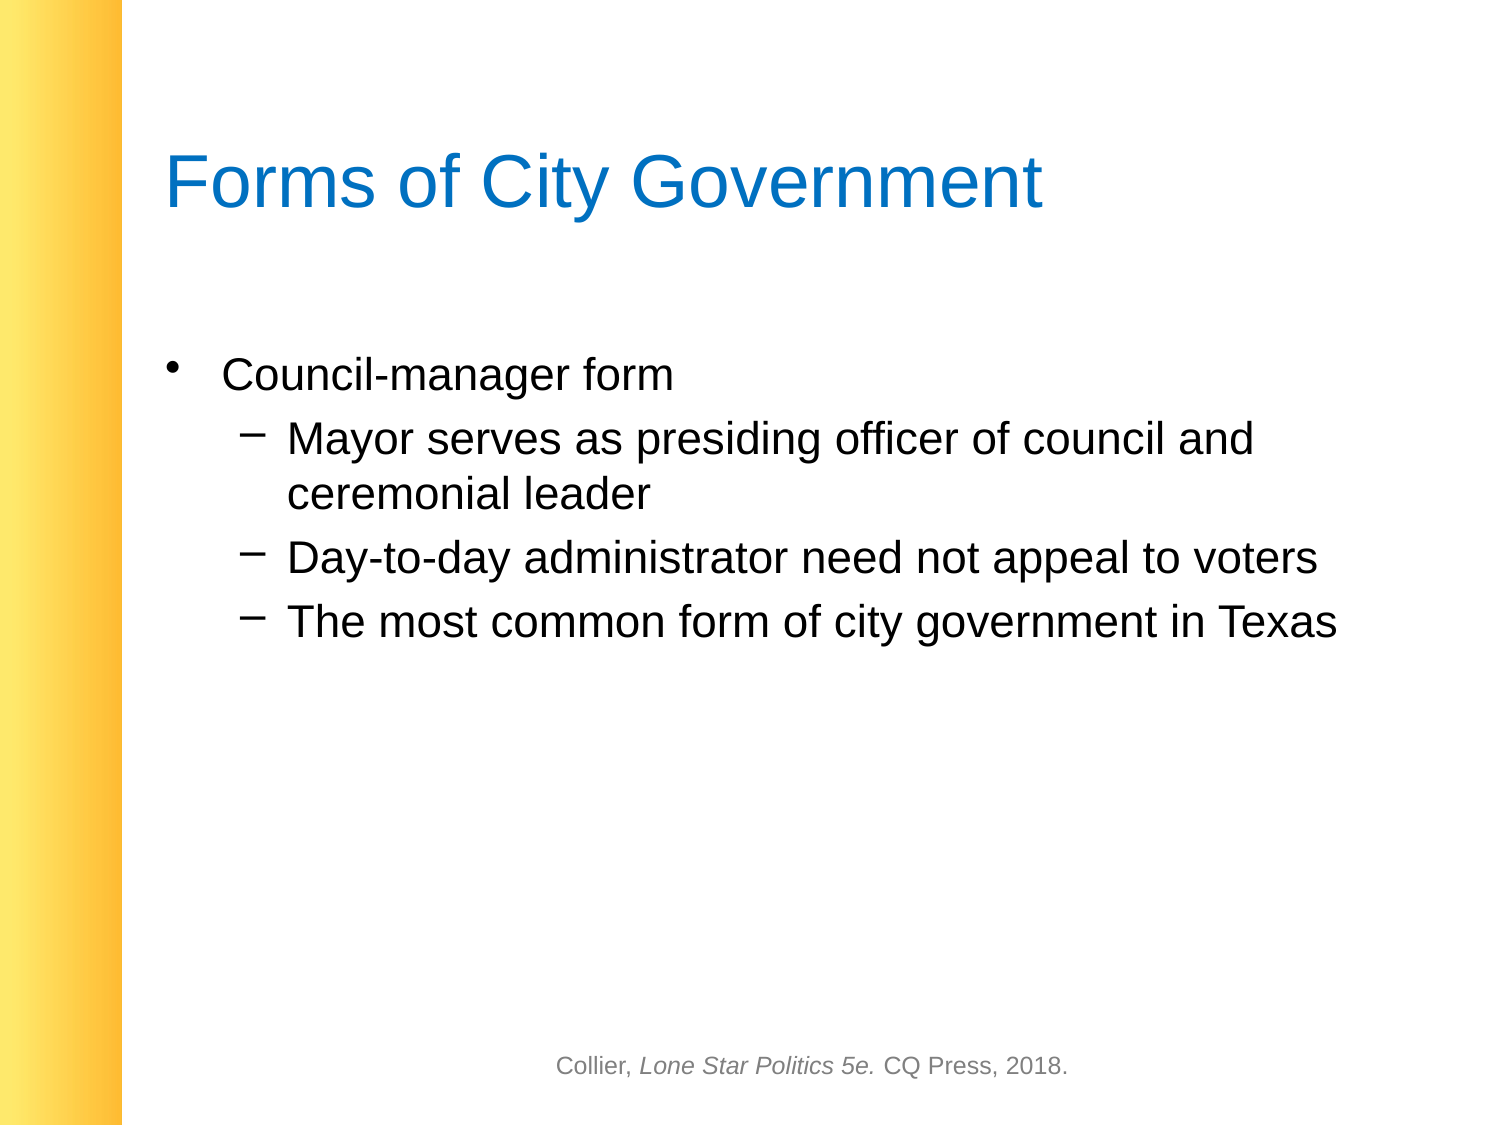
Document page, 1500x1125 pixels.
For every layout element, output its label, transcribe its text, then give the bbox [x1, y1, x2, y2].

text_box Collier, Lone Star Politics 5e. CQ Press, 2018. [525, 1042, 1100, 1087]
list Council-manager form Mayor serves as presiding officer of council and ceremonial leader Day-to-day administrator need not appeal to voters The most common form of city government in Texas [150, 337, 1375, 988]
title Forms of City Government [150, 125, 1463, 313]
picture [0, 0, 1500, 1125]
